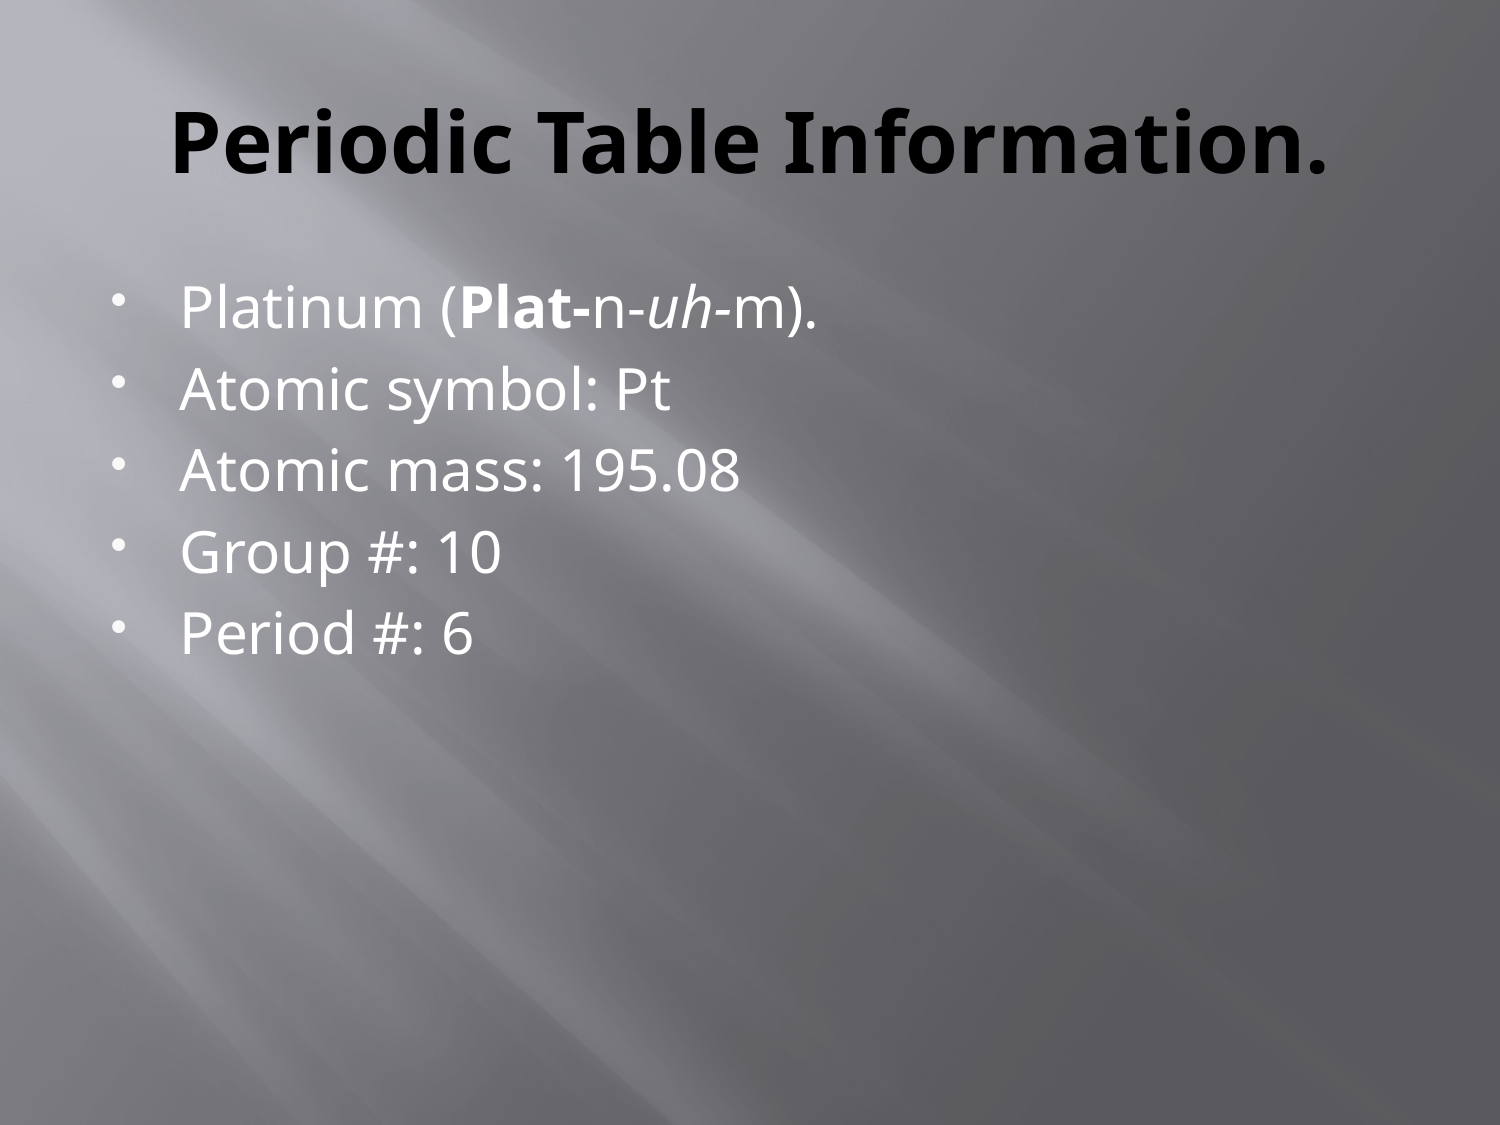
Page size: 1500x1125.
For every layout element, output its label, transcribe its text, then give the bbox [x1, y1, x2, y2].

list Platinum (Plat-n-uh-m). Atomic symbol: Pt Atomic mass: 195.08 Group #: 10 Period #: 6 [75, 262, 1425, 1035]
title Periodic Table Information. [75, 45, 1425, 233]
